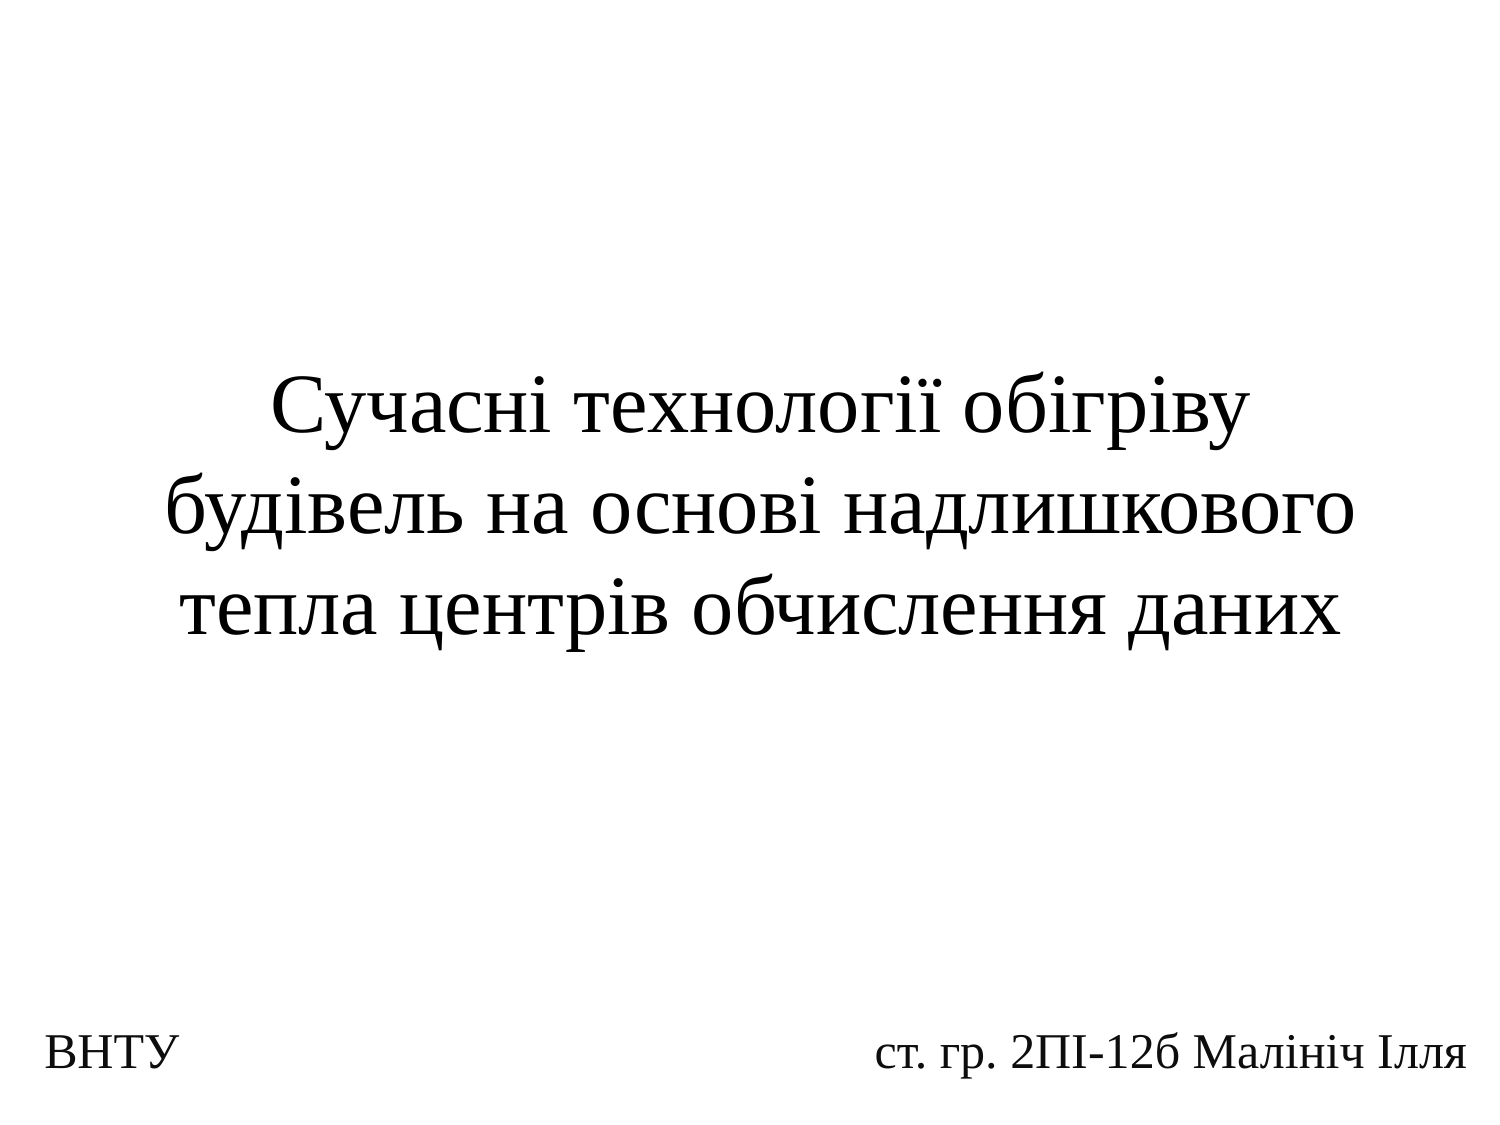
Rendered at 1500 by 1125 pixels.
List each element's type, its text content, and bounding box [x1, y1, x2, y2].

title Сучасні технології обігріву будівель на основі надлишкового тепла центрів обчислення даних [123, 338, 1399, 662]
text_box ВНТУ [29, 1011, 680, 1103]
subtitle ст. гр. 2ПІ-12б Малініч Ілля [820, 1011, 1483, 1103]
